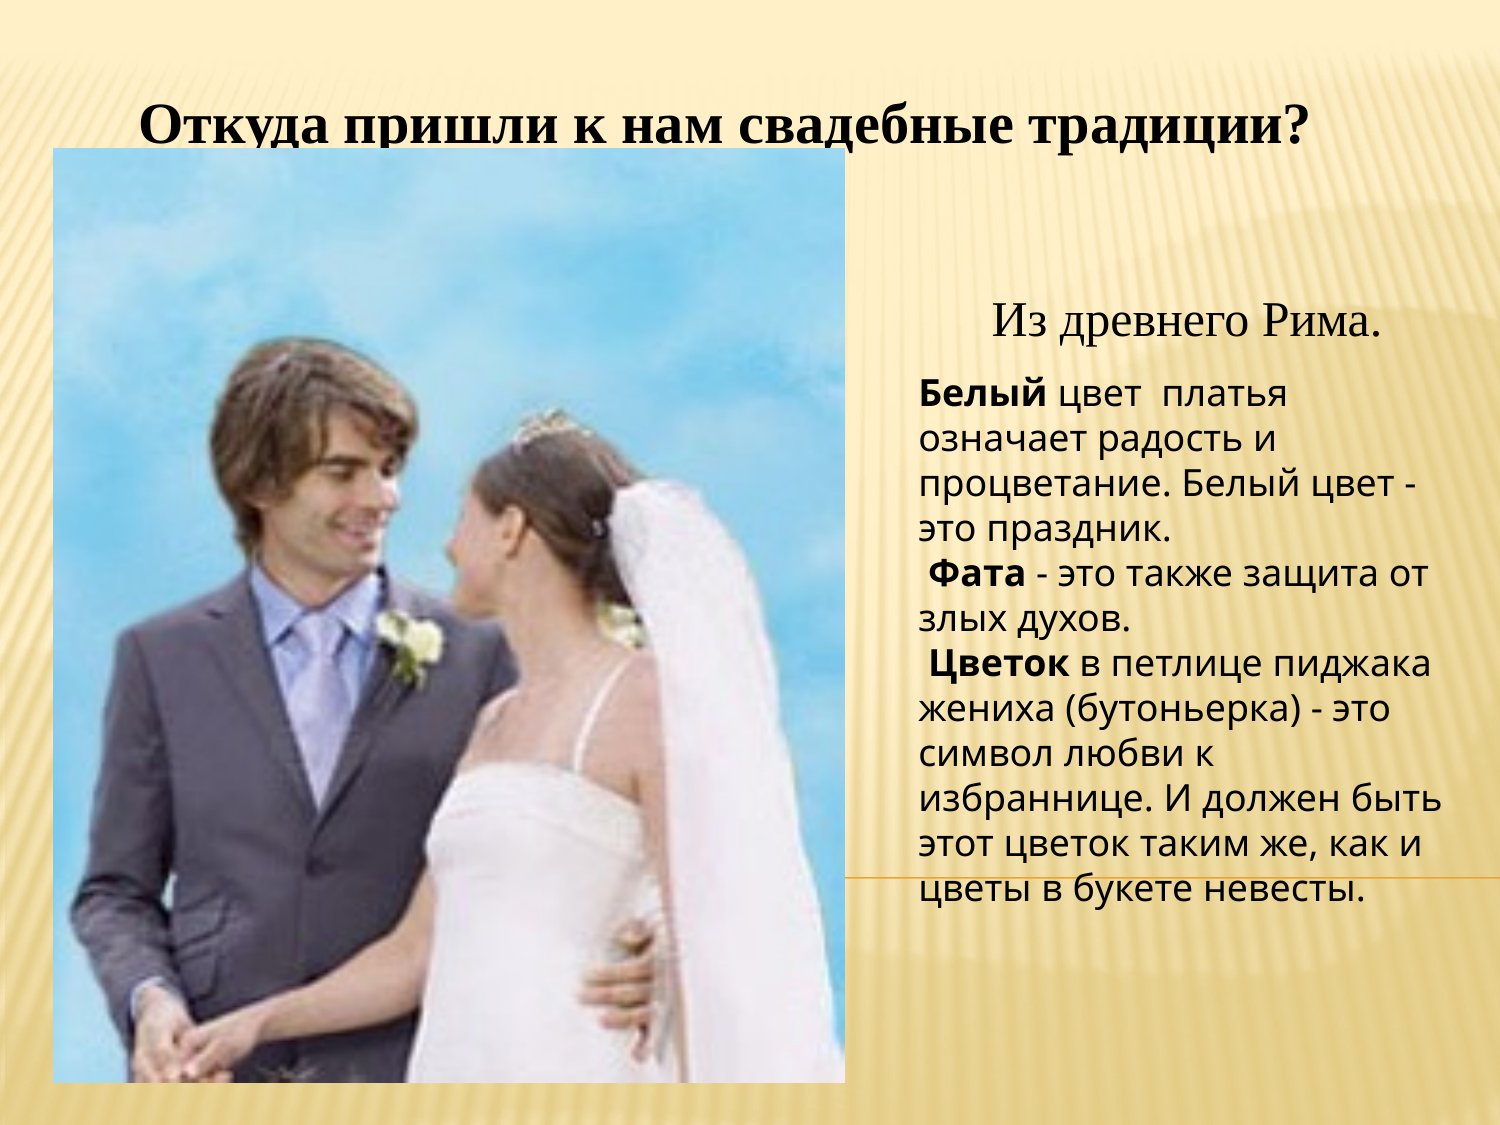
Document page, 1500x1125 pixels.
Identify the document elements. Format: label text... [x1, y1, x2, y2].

text_box Из древнего Рима. [976, 278, 1410, 354]
text_box Белый цвет платья означает радость и процветание. Белый цвет - это праздник. Фата - это также защита от злых духов. Цветок в петлице пиджака жениха (бутоньерка) - это символ любви к избраннице. И должен быть этот цветок таким же, как и цветы в букете невесты. [903, 361, 1471, 917]
picture [52, 148, 845, 1083]
text_box Откуда пришли к нам свадебные традиции? [123, 78, 1471, 163]
